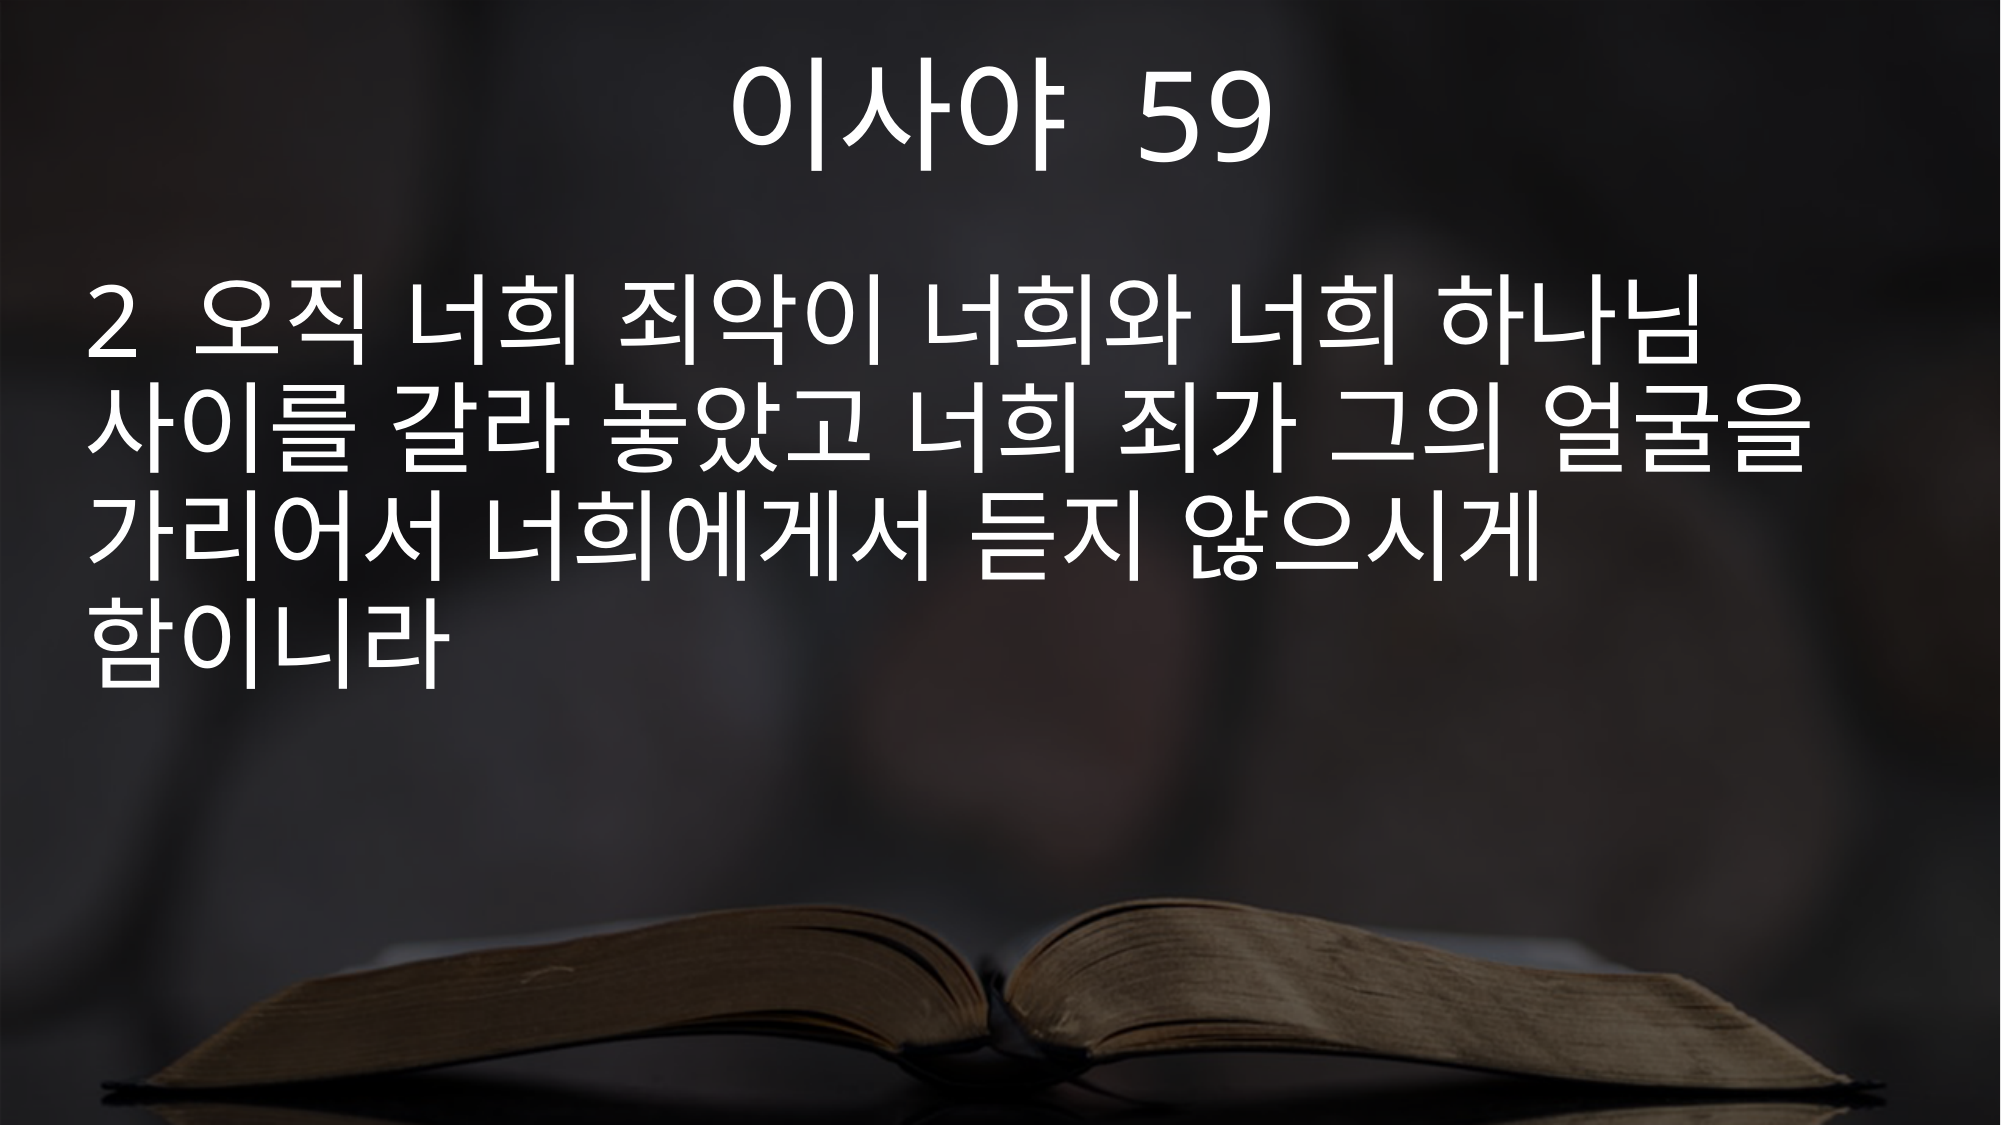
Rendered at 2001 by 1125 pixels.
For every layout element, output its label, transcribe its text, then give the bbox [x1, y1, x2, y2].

picture [0, 0, 2001, 1125]
list 2 오직 너희 죄악이 너희와 너희 하나님 사이를 갈라 놓았고 너희 죄가 그의 얼굴을 가리어서 너희에게서 듣지 않으시게 함이니라 [69, 263, 1953, 423]
footer 이사야 59 [0, 32, 2000, 192]
